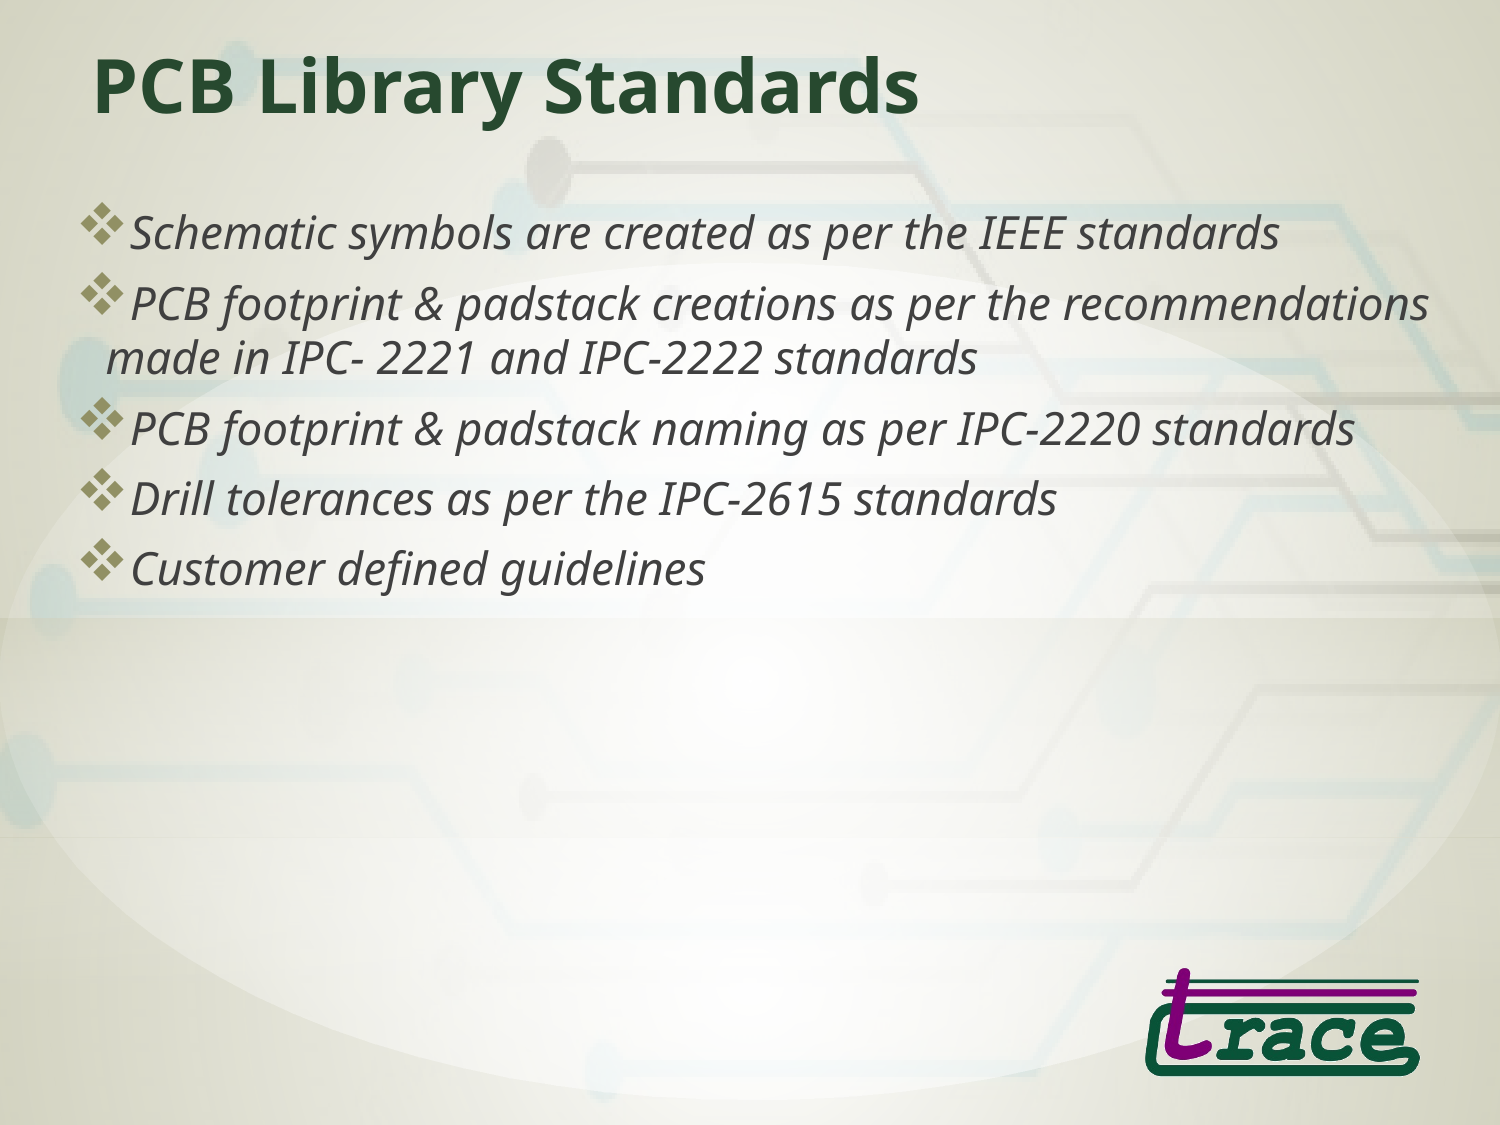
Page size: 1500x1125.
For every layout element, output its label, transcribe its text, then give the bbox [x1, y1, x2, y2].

title PCB Library Standards [76, 30, 1145, 196]
picture [1139, 924, 1423, 1125]
list Schematic symbols are created as per the IEEE standards PCB footprint & padstack creations as per the recommendations made in IPC- 2221 and IPC-2222 standards PCB footprint & padstack naming as per IPC-2220 standards Drill tolerances as per the IPC-2615 standards Customer defined guidelines [53, 196, 1465, 1071]
